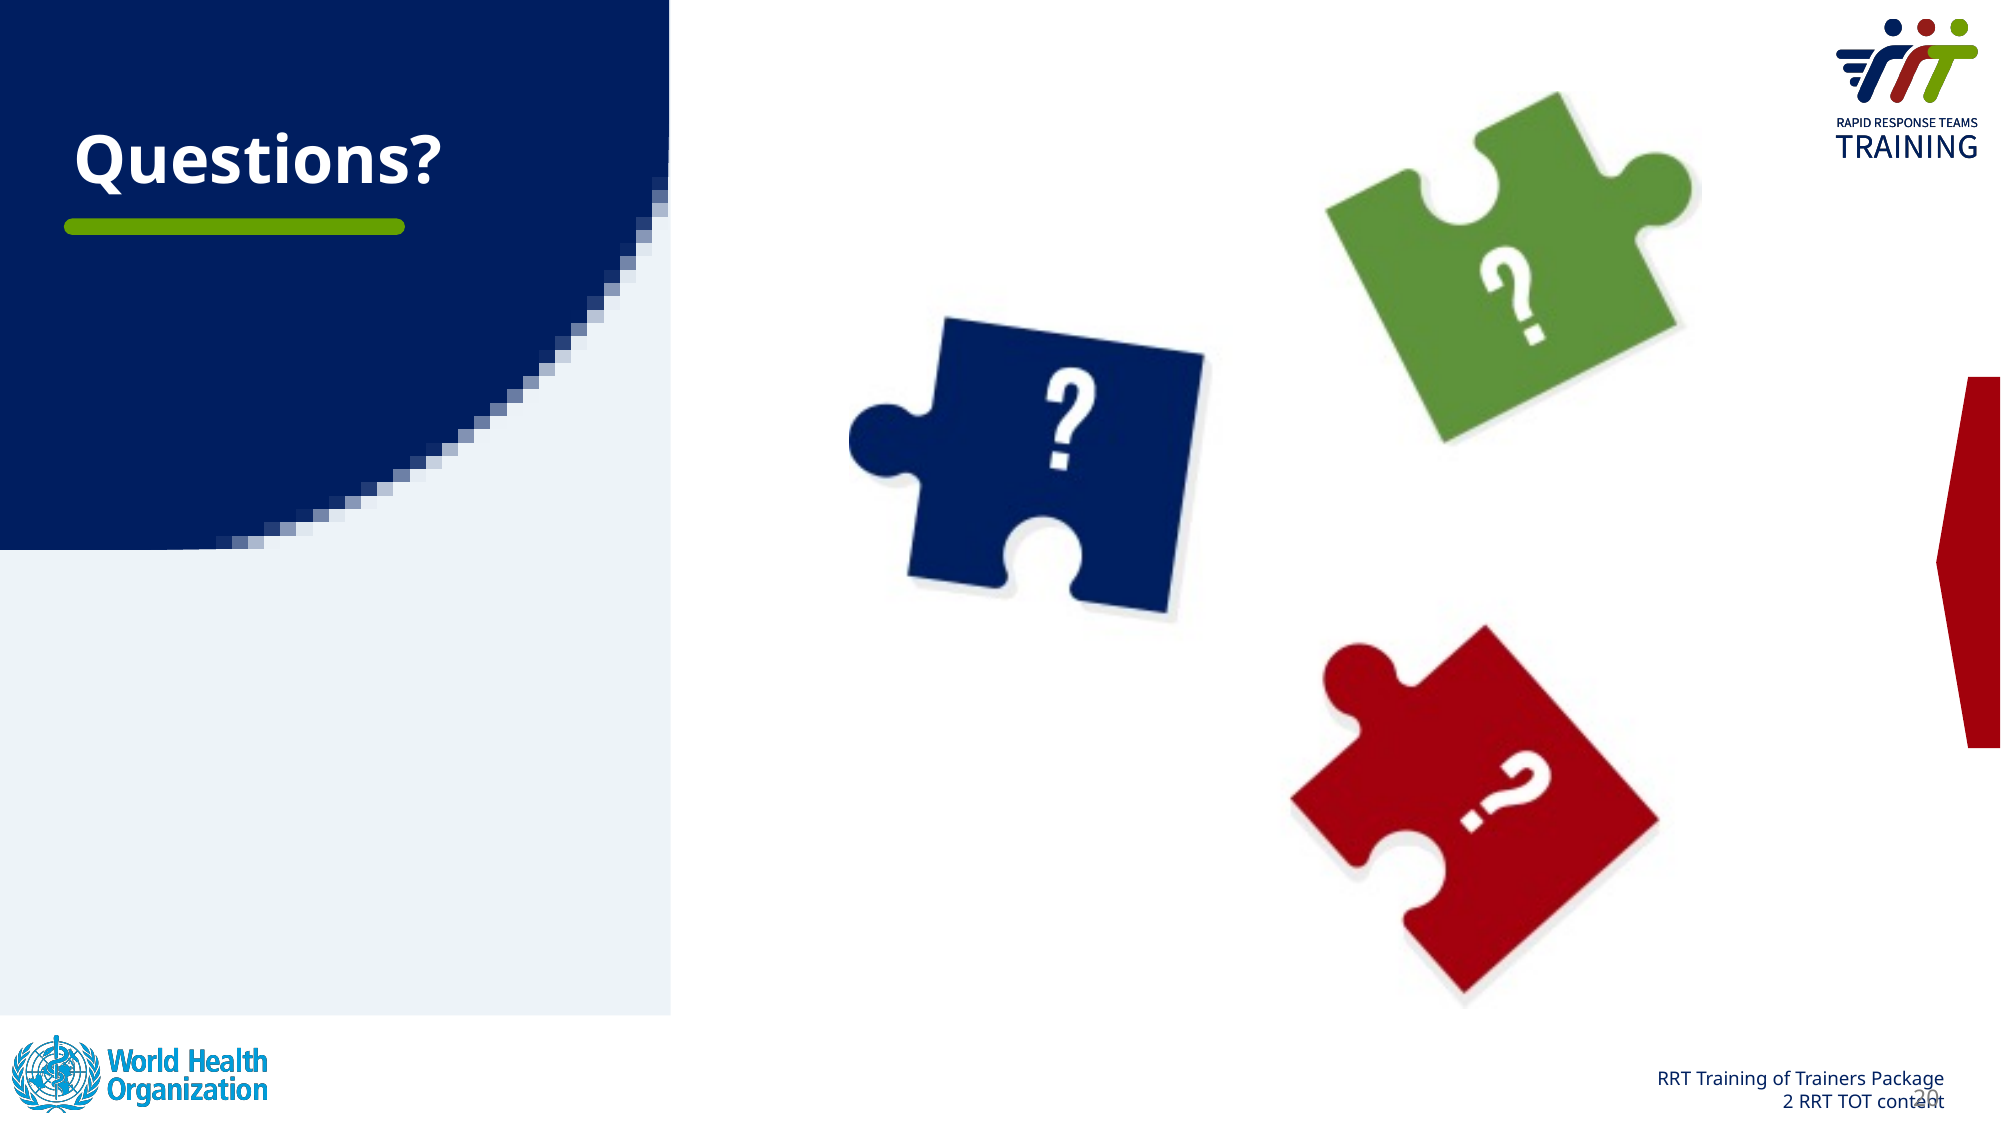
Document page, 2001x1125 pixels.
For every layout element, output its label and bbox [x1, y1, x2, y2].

picture [849, 90, 1702, 1009]
picture [46, 1056, 54, 1062]
picture [0, 0, 670, 551]
picture [12, 1083, 48, 1113]
picture [40, 1062, 47, 1070]
picture [30, 1083, 37, 1091]
picture [34, 1054, 43, 1078]
picture [24, 1054, 36, 1087]
picture [71, 1053, 90, 1091]
picture [1835, 19, 1978, 167]
picture [50, 1108, 62, 1113]
picture [59, 1035, 267, 1113]
picture [22, 1062, 26, 1077]
picture [36, 1088, 78, 1105]
picture [12, 1035, 54, 1068]
